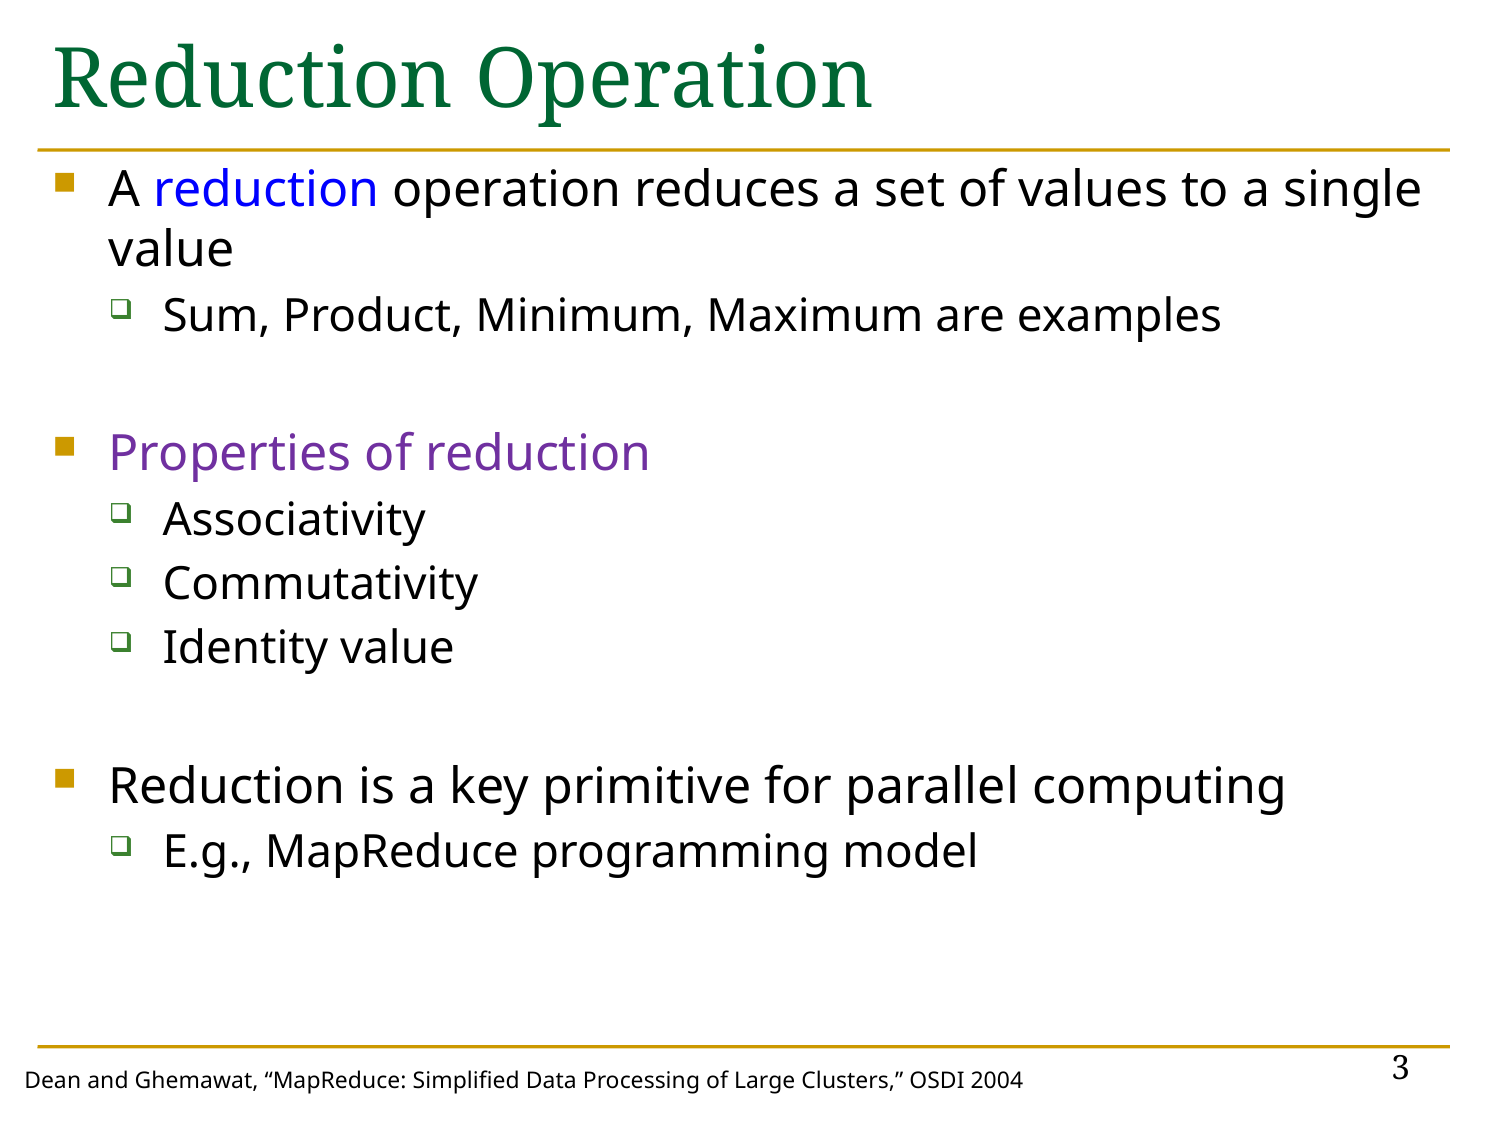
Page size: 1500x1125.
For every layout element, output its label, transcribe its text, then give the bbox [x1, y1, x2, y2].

list A reduction operation reduces a set of values to a single value Sum, Product, Minimum, Maximum are examples Properties of reduction Associativity Commutativity Identity value Reduction is a key primitive for parallel computing E.g., MapReduce programming model [37, 148, 1451, 1048]
title Reduction Operation [37, 0, 1451, 148]
slide_number 3 [1074, 1023, 1426, 1100]
text_box Dean and Ghemawat, “MapReduce: Simplified Data Processing of Large Clusters,” OSDI 2004 [9, 1058, 1040, 1101]
